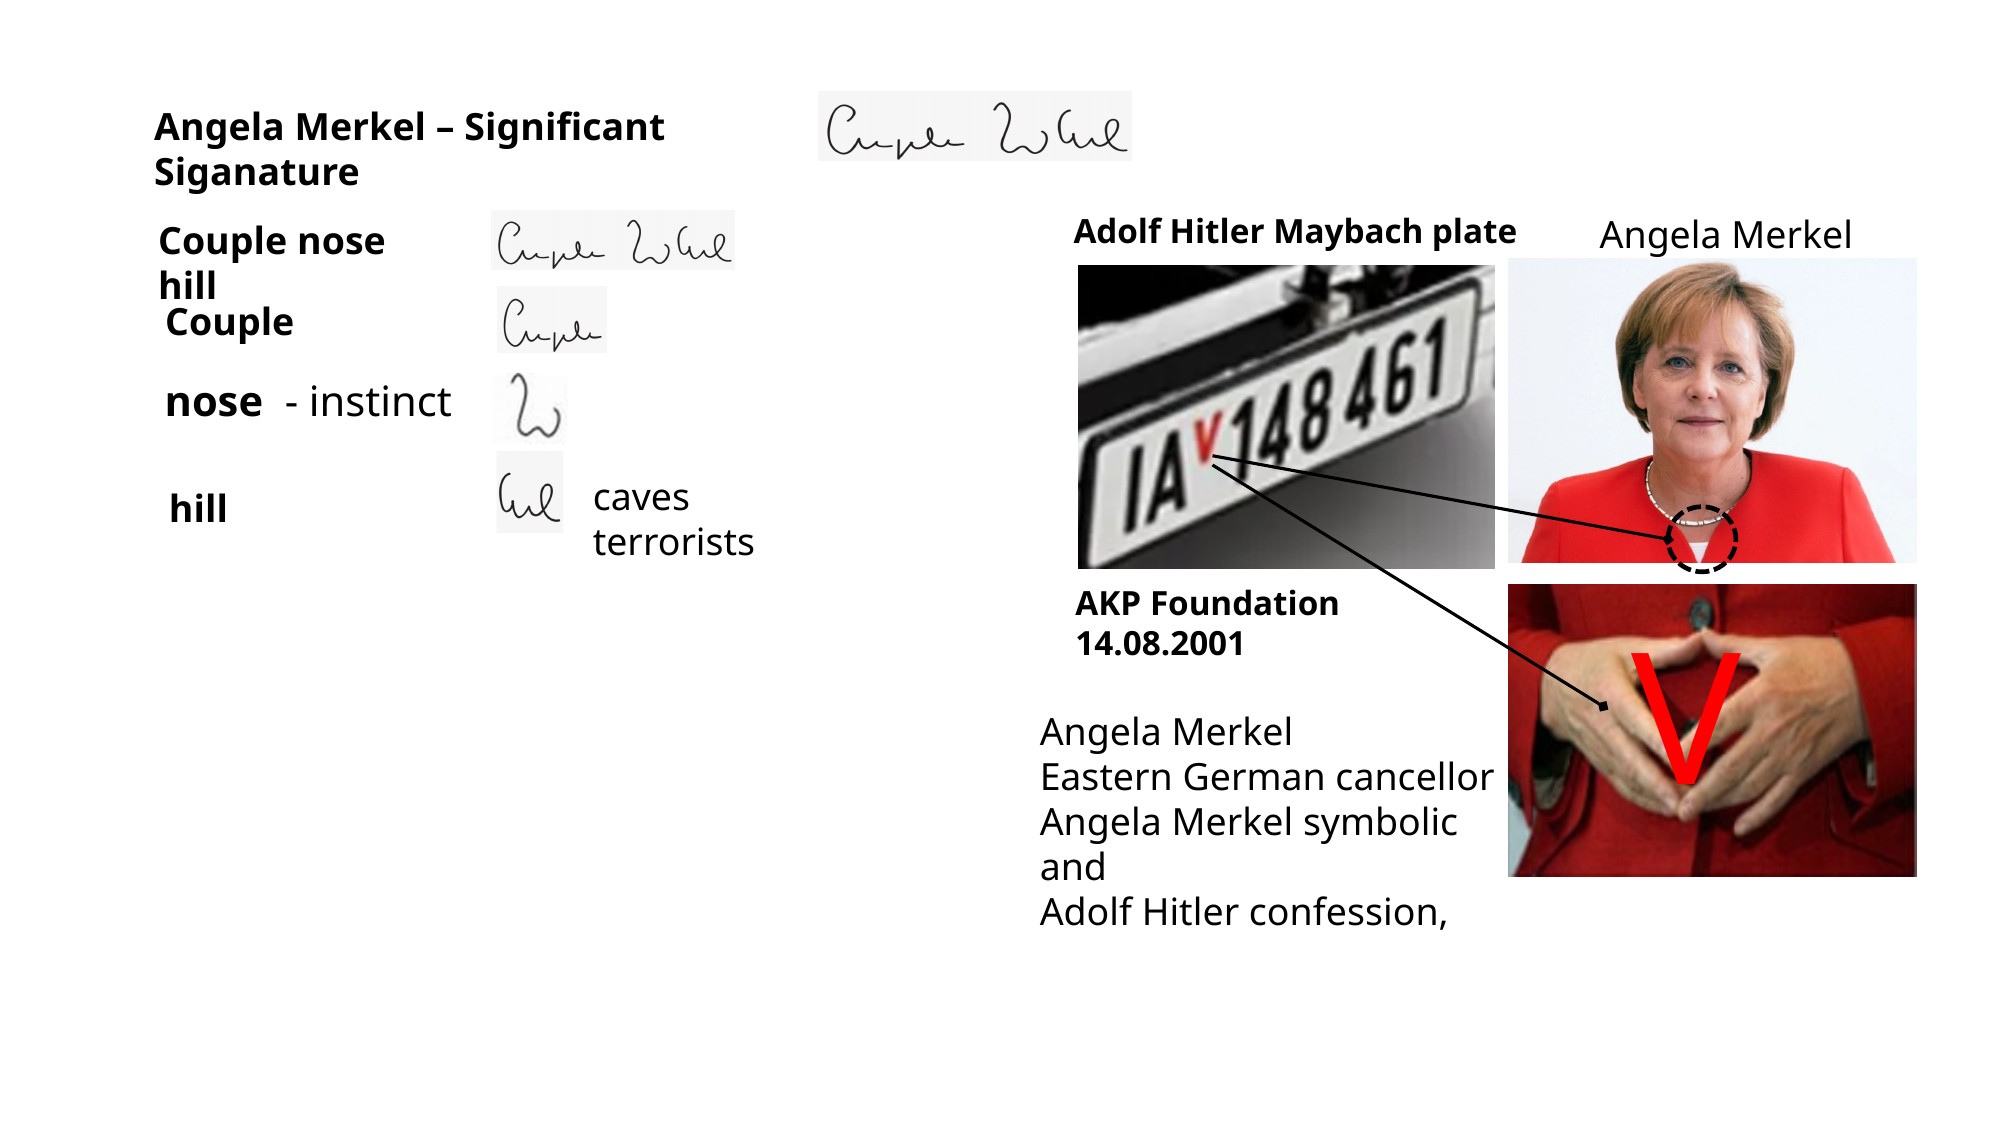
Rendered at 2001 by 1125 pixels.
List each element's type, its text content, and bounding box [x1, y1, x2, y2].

picture [495, 451, 564, 534]
picture [491, 210, 735, 271]
picture [491, 366, 568, 447]
text_box Adolf Hitler Maybach plate [1058, 202, 1555, 258]
picture [1507, 258, 1918, 563]
text_box caves terrorists [578, 465, 867, 570]
picture [496, 286, 608, 354]
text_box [1211, 540, 1604, 707]
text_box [1211, 455, 1669, 540]
text_box Couple nose hill [143, 210, 451, 315]
text_box [1676, 563, 1728, 574]
picture [1507, 584, 1918, 877]
text_box Angela Merkel – Significant Siganature [139, 95, 821, 201]
text_box AKP Foundation 14.08.2001 [1060, 575, 1211, 670]
text_box Angela Merkel [1584, 203, 1947, 264]
text_box hill [154, 477, 412, 538]
text_box nose - instinct [149, 366, 491, 432]
text_box Couple [150, 315, 334, 350]
picture [817, 91, 1133, 161]
picture [1077, 264, 1495, 570]
text_box Angela Merkel Eastern German cancellor Angela Merkel symbolic and Adolf Hitler confession, [1025, 700, 1517, 941]
